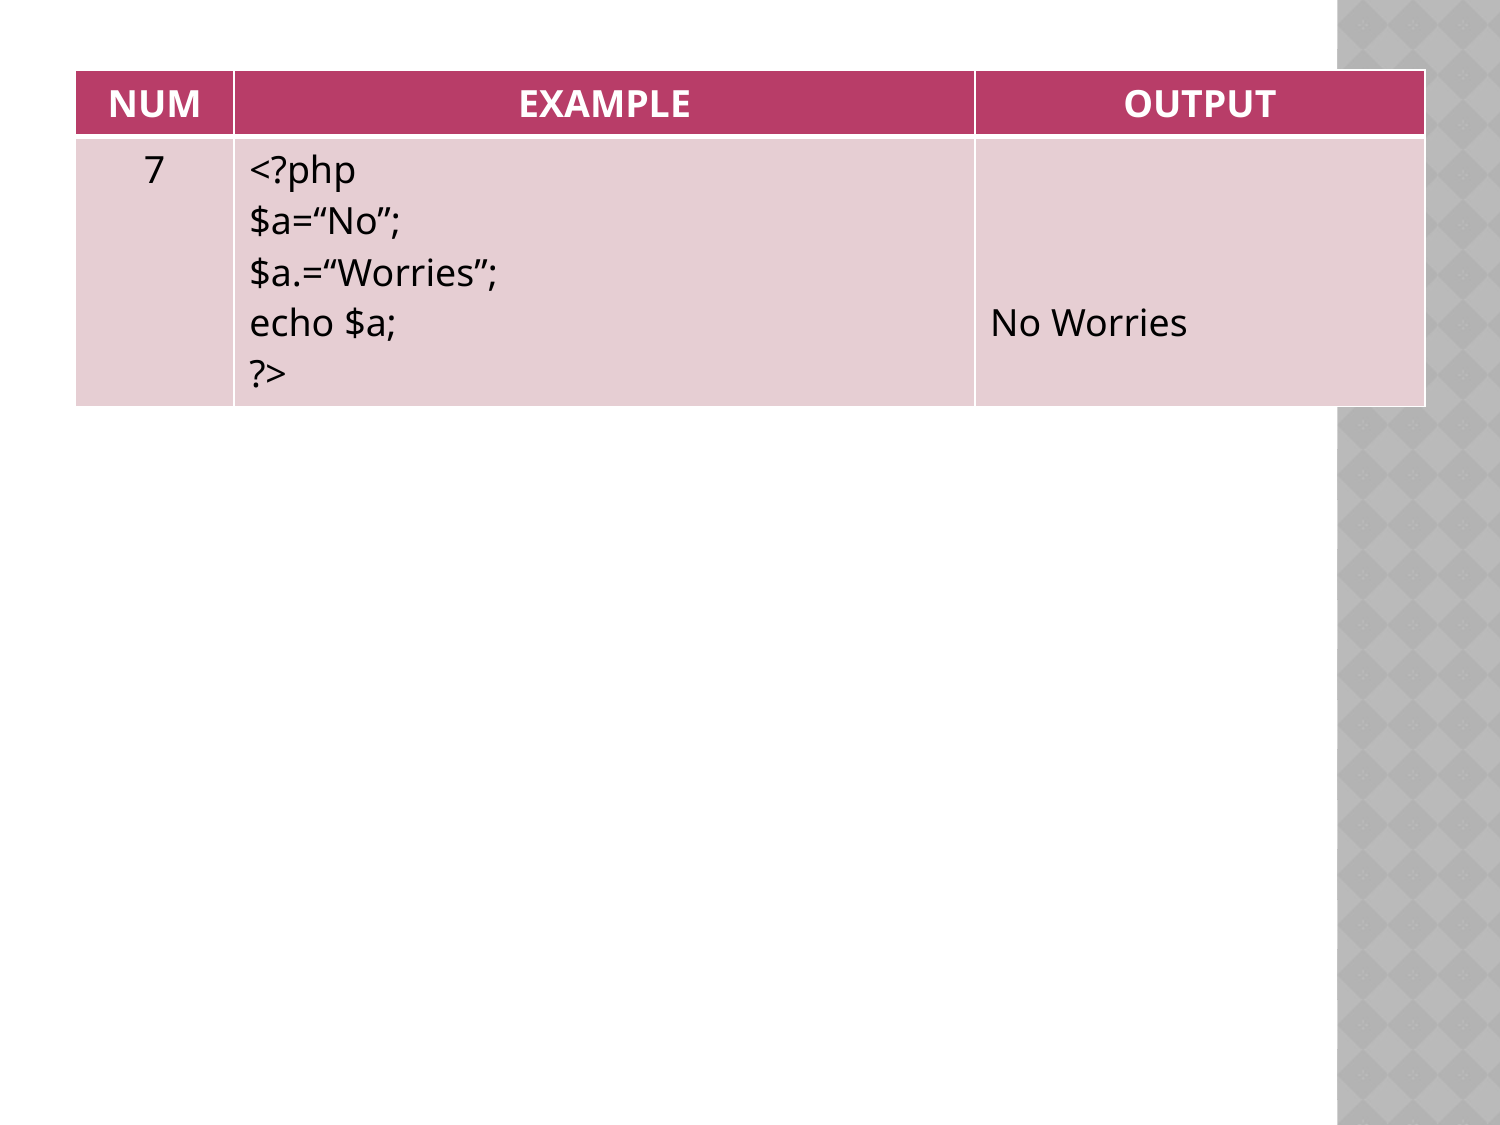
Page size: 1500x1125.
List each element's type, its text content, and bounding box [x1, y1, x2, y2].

table_header OUTPUT [976, 71, 1424, 134]
table_header NUM [76, 71, 233, 134]
table_cell No Worries [976, 139, 1424, 406]
table_header EXAMPLE [235, 71, 974, 134]
table_cell 7 [76, 139, 233, 406]
table_cell <?php $a=“No”; $a.=“Worries”; echo $a; ?> [235, 139, 974, 406]
